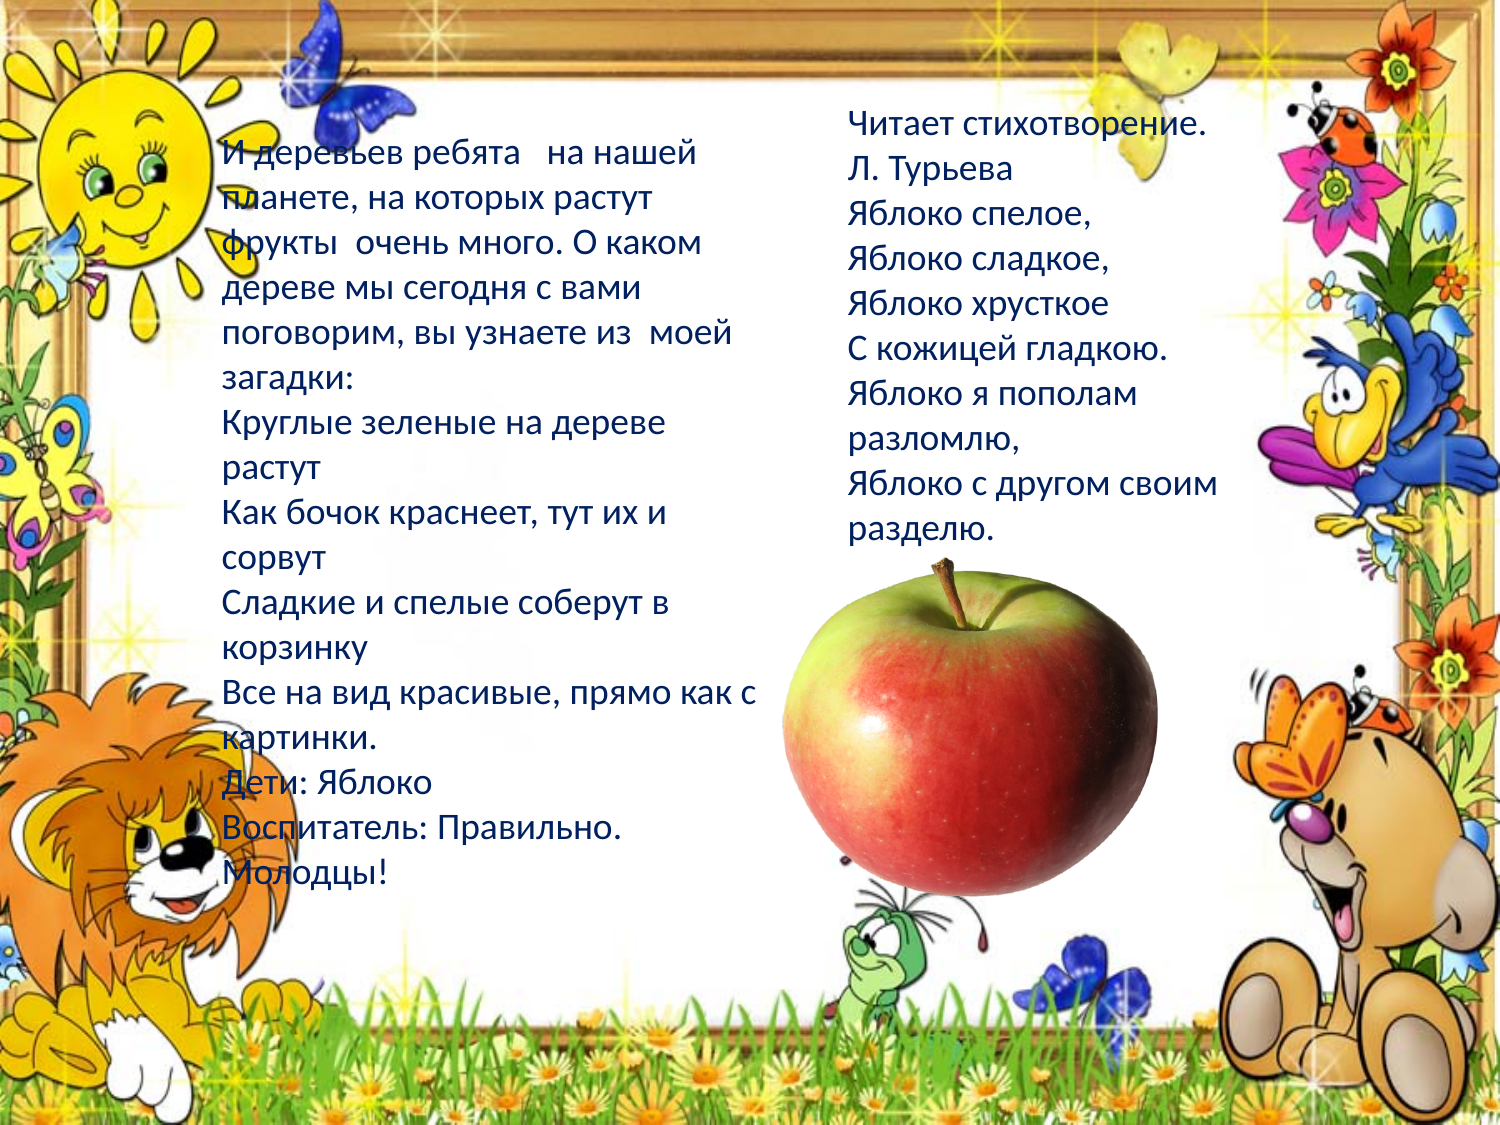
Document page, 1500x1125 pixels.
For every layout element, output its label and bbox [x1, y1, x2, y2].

list [0, 0, 1500, 1125]
picture [737, 514, 1213, 931]
